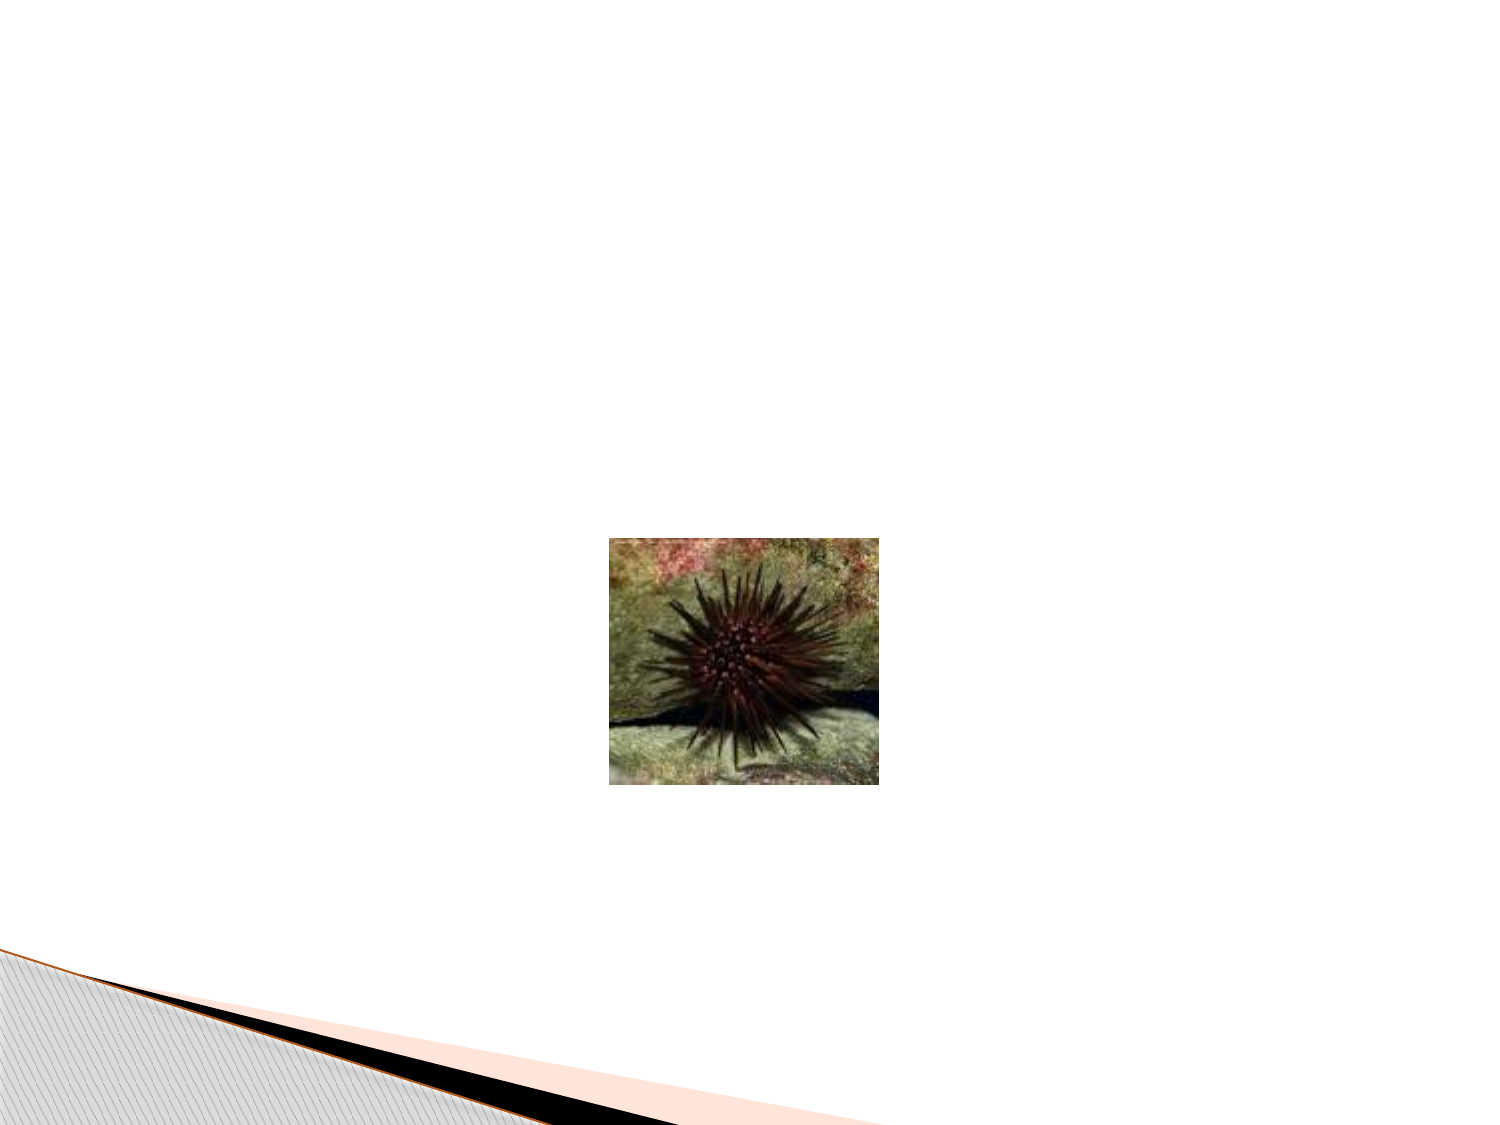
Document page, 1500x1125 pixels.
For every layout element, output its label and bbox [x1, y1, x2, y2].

list [609, 538, 880, 785]
